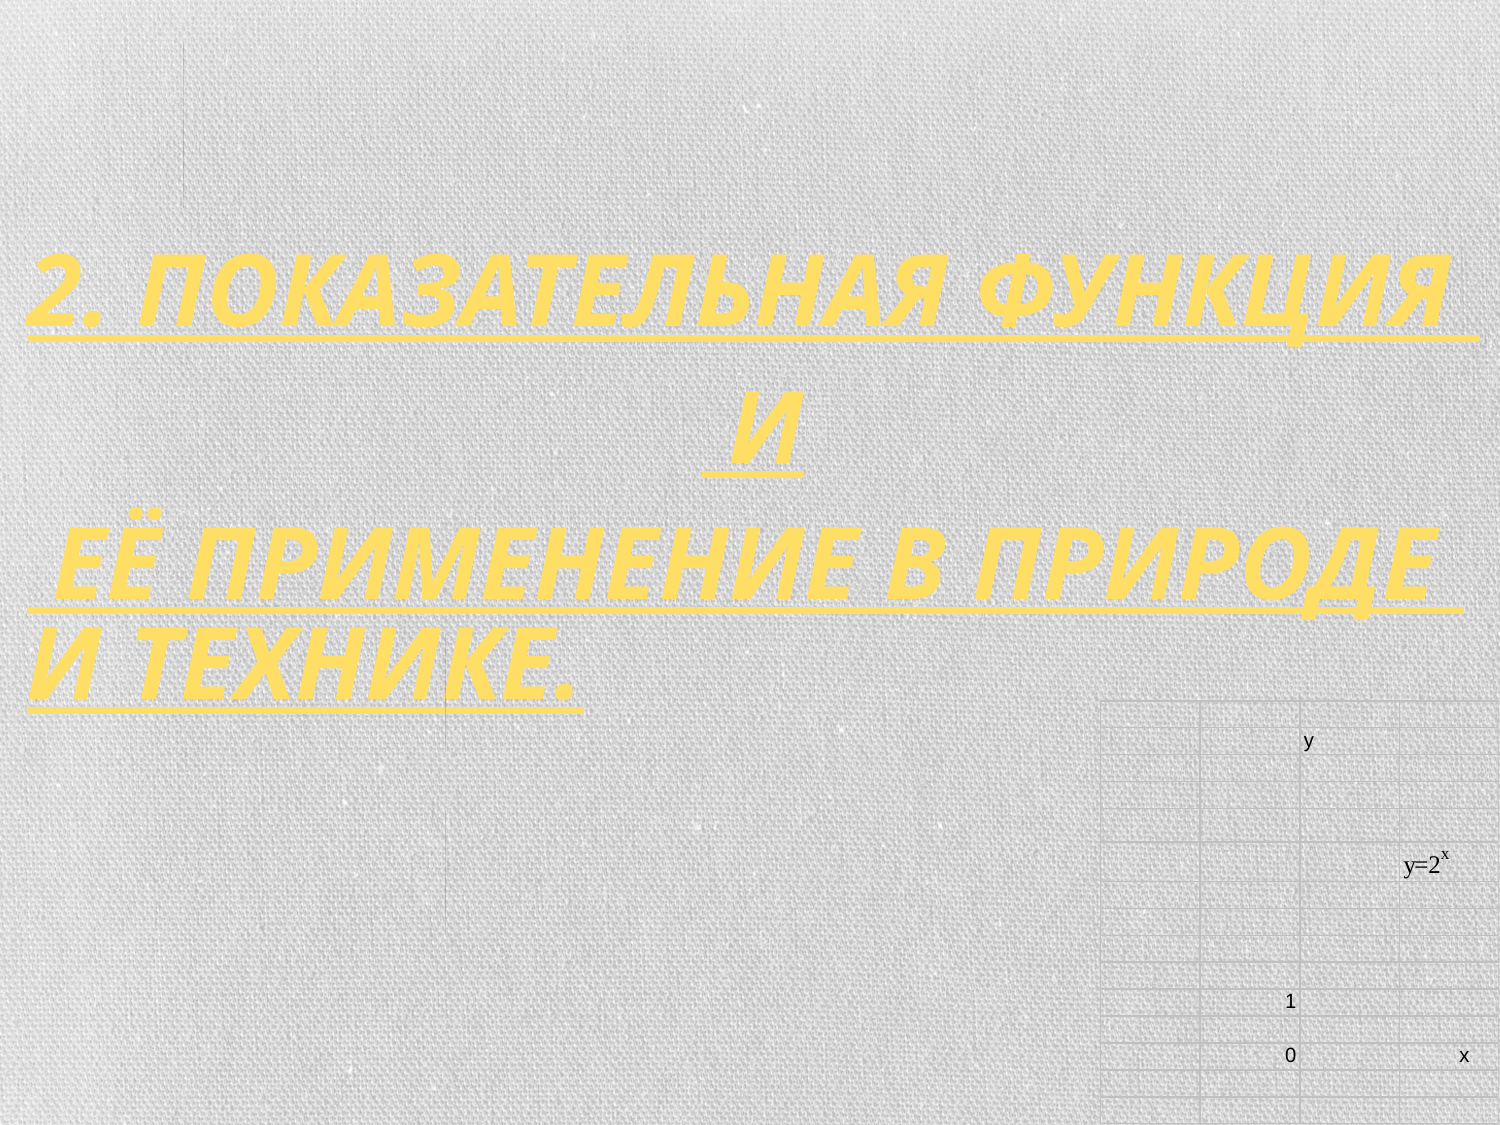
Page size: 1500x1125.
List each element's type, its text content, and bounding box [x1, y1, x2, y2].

text_box 2. ПОКАЗАТЕЛЬНАЯ ФУНКЦИЯ И ЕЁ ПРИМЕНЕНИЕ В ПРИРОДЕ И ТЕХНИКЕ. [11, 219, 1495, 763]
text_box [1099, 699, 1500, 1125]
